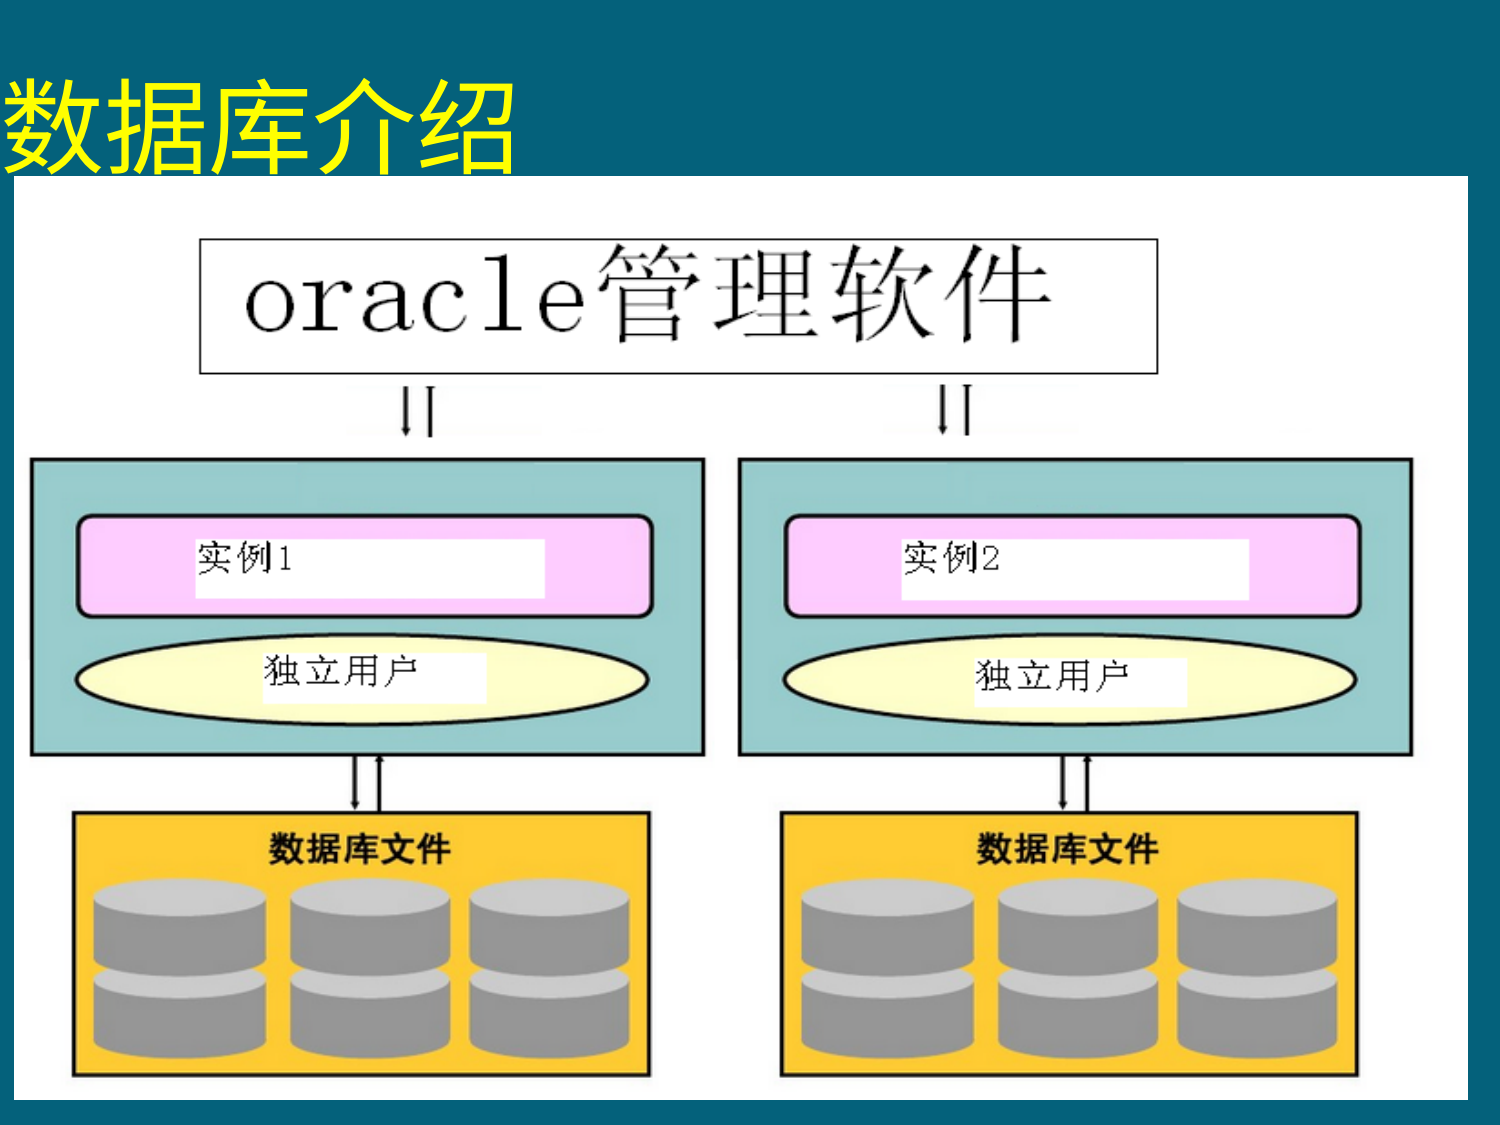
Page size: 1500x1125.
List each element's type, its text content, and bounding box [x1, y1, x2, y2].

picture [15, 177, 1467, 1099]
title 数据库介绍 [0, 0, 1351, 188]
